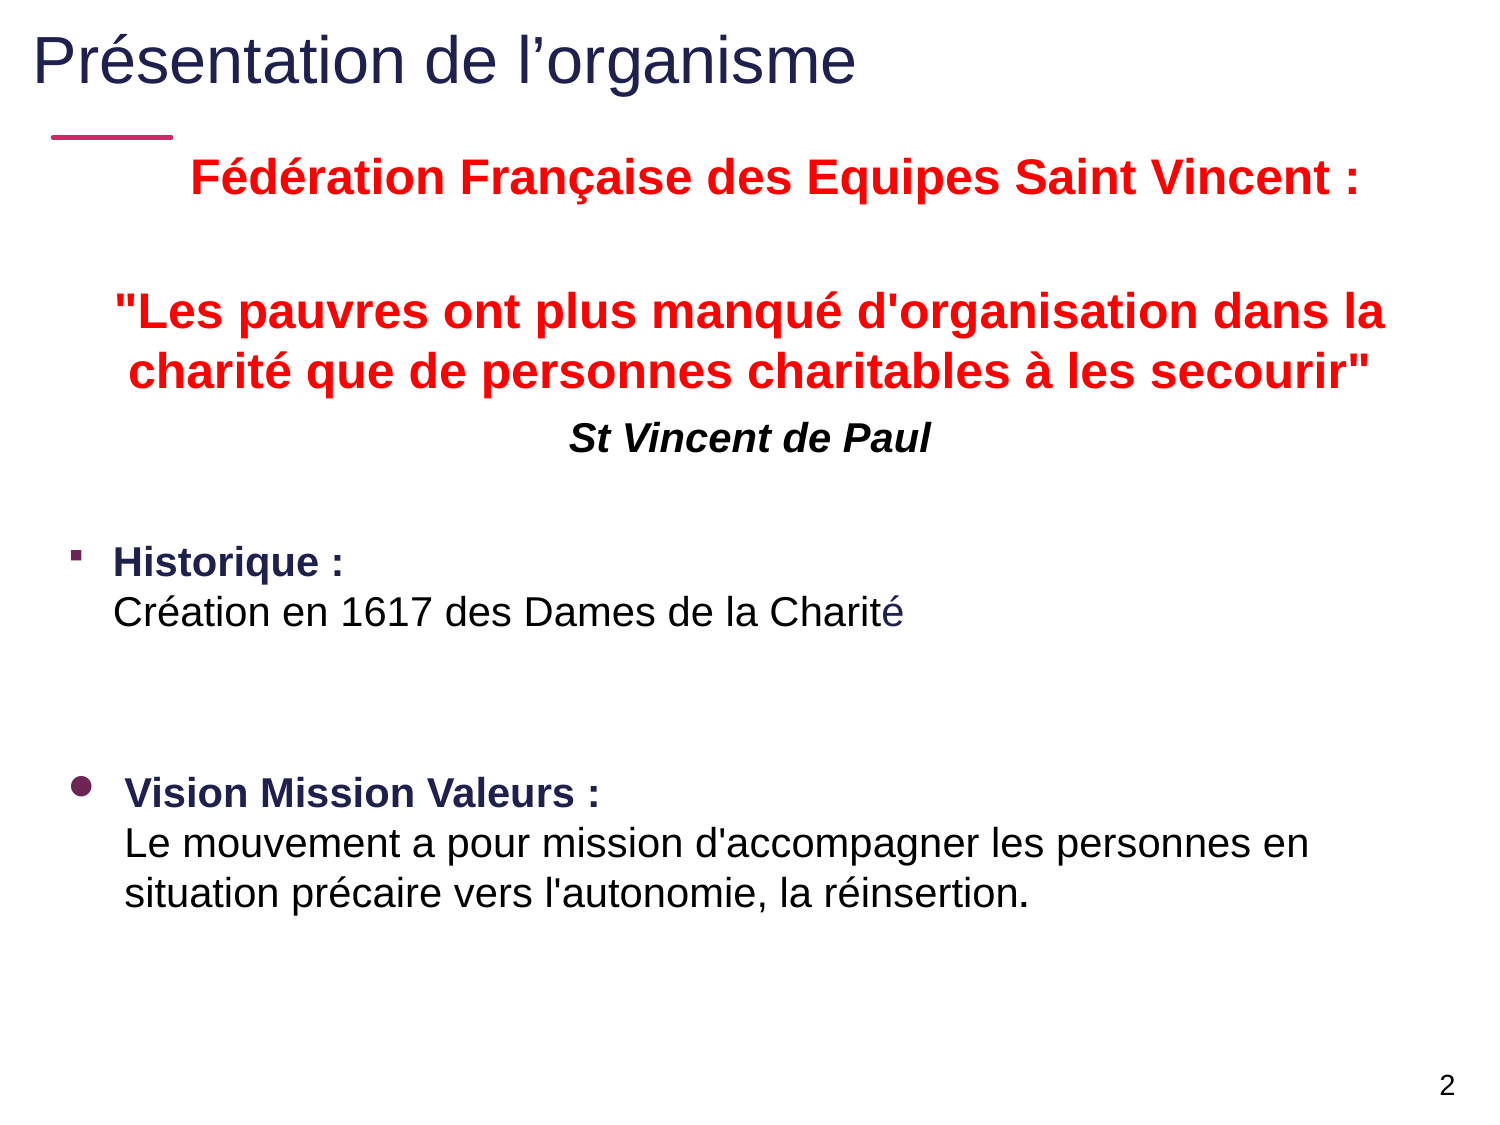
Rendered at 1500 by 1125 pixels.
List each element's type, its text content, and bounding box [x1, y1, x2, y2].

list Fédération Française des Equipes Saint Vincent : "Les pauvres ont plus manqué d'organisation dans la charité que de personnes charitables à les secourir" St Vincent de Paul Historique : Création en 1617 des Dames de la Charité Vision Mission Valeurs : Le mouvement a pour mission d'accompagner les personnes en situation précaire vers l'autonomie, la réinsertion. [53, 137, 1447, 1088]
list Présentation de l’organisme [17, 9, 1500, 112]
slide_number 2 [1120, 1058, 1471, 1102]
